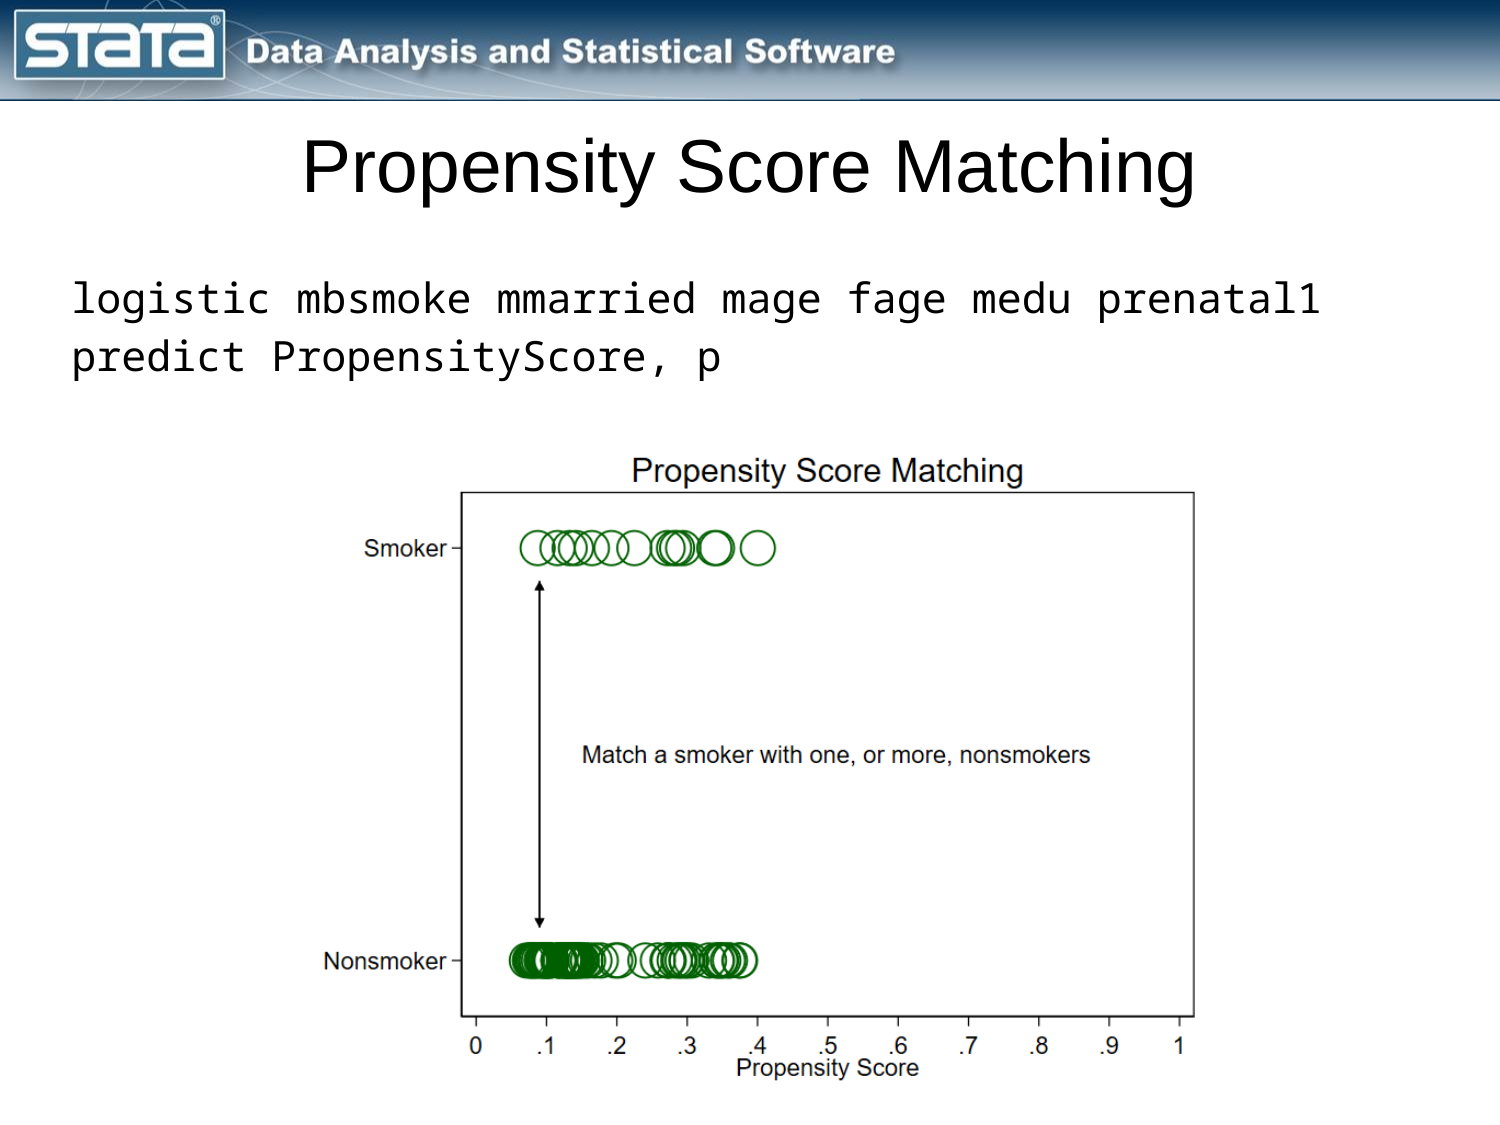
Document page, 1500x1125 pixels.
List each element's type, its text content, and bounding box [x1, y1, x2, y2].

picture [281, 426, 1219, 1110]
list logistic mbsmoke mmarried mage fage medu prenatal1 predict PropensityScore, p [56, 263, 1444, 388]
picture [0, 0, 1500, 102]
title Propensity Score Matching [0, 108, 1500, 225]
